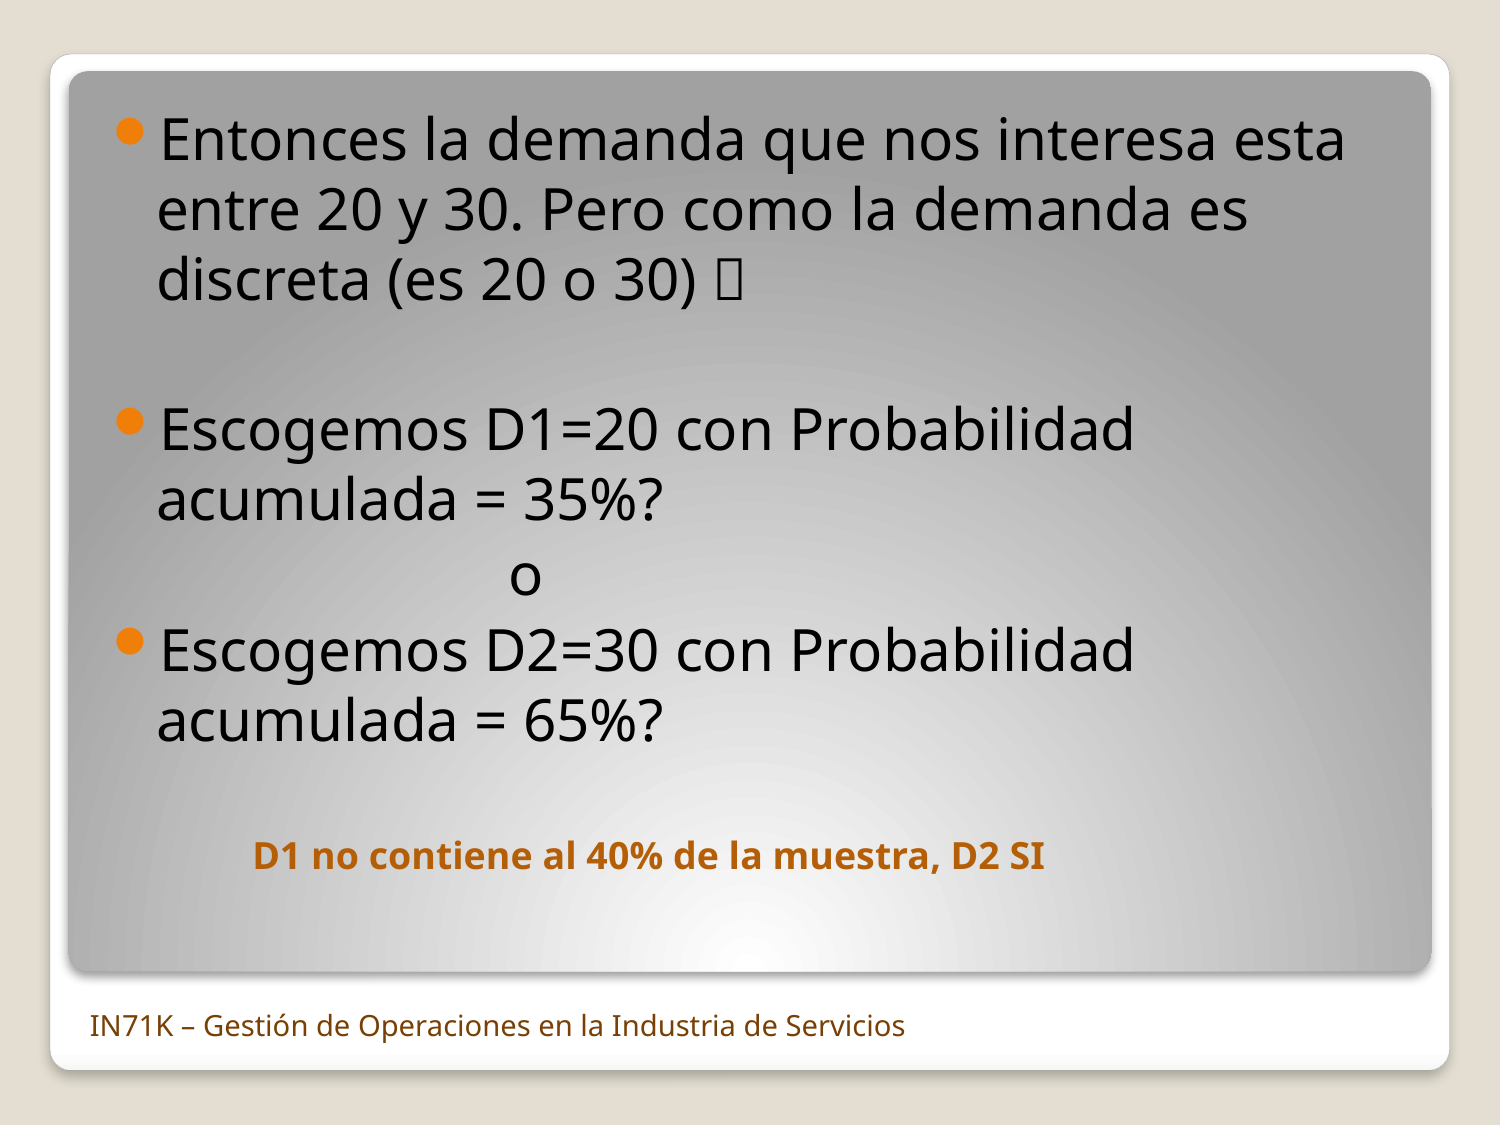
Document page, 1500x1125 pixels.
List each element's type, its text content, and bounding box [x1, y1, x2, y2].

text_box IN71K – Gestión de Operaciones en la Industria de Servicios [74, 999, 1263, 1050]
list Entonces la demanda que nos interesa esta entre 20 y 30. Pero como la demanda es discreta (es 20 o 30)  Escogemos D1=20 con Probabilidad acumulada = 35%? o Escogemos D2=30 con Probabilidad acumulada = 65%? [82, 86, 1425, 774]
text_box D1 no contiene al 40% de la muestra, D2 SI [237, 824, 1238, 885]
